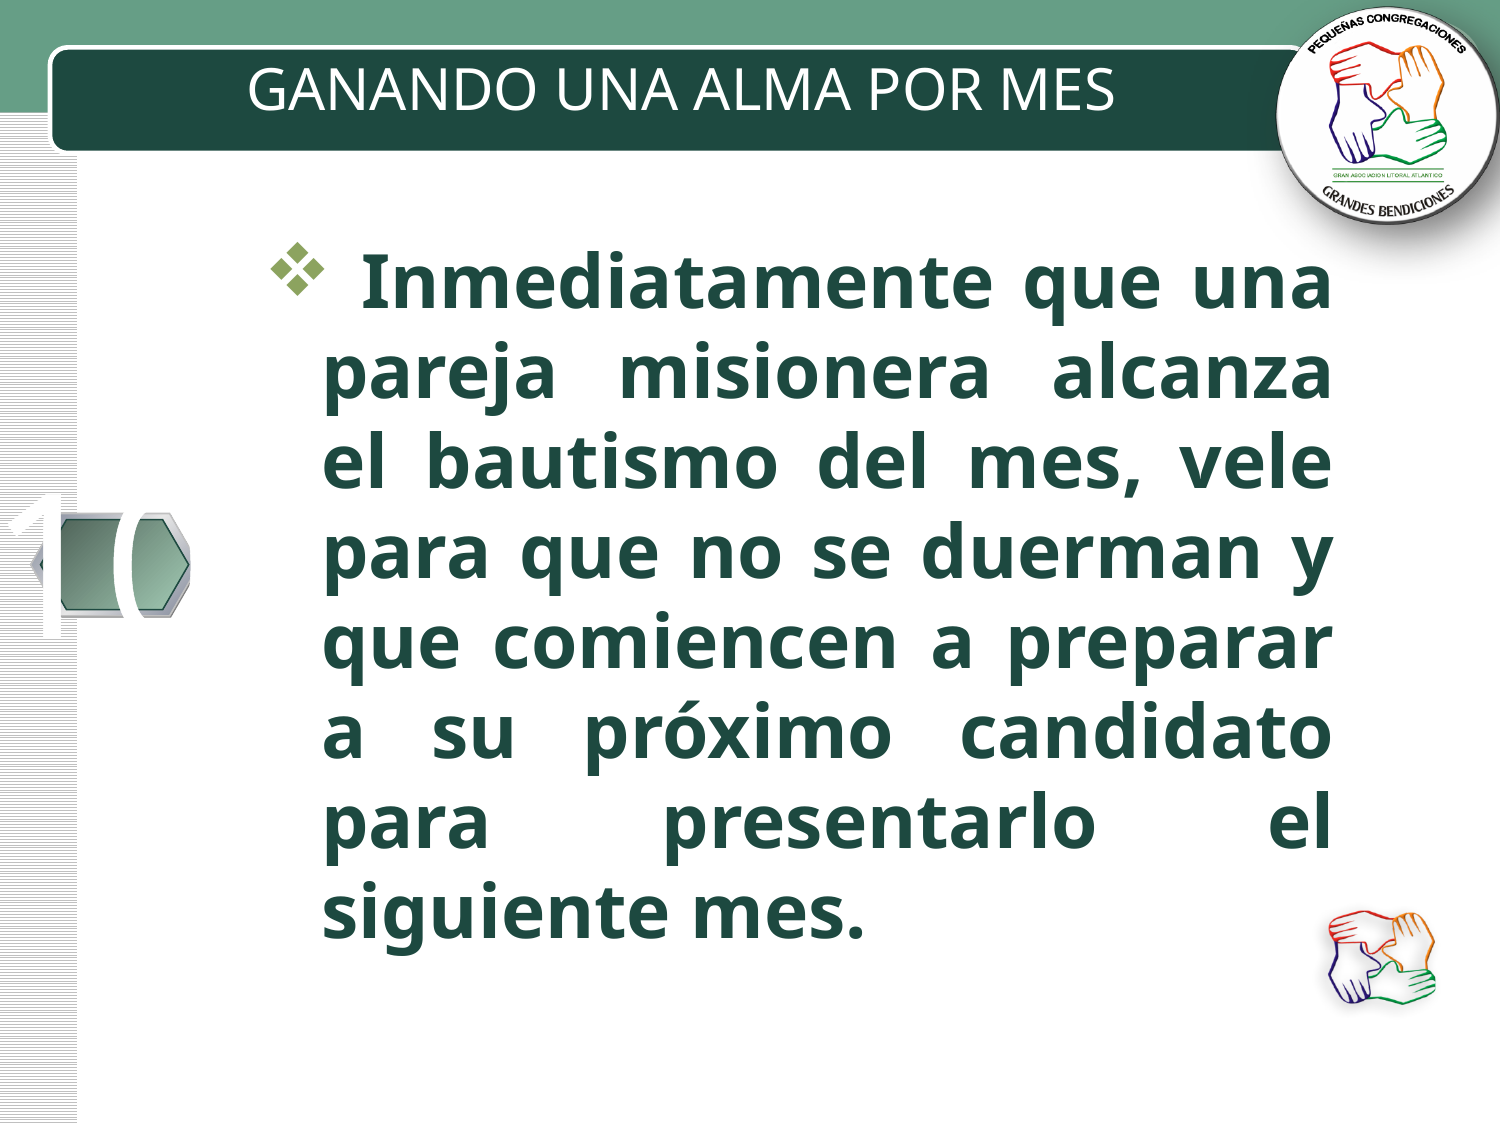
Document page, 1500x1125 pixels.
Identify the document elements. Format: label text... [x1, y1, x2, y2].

text_box GANANDO UNA ALMA POR MES [74, 0, 1279, 175]
picture [1274, 6, 1500, 226]
text_box Inmediatamente que una pareja misionera alcanza el bautismo del mes, vele para que no se duerman y que comiencen a preparar a su próximo candidato para presentarlo el siguiente mes. [249, 187, 1350, 1000]
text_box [0, 429, 246, 688]
picture [1324, 910, 1436, 1006]
